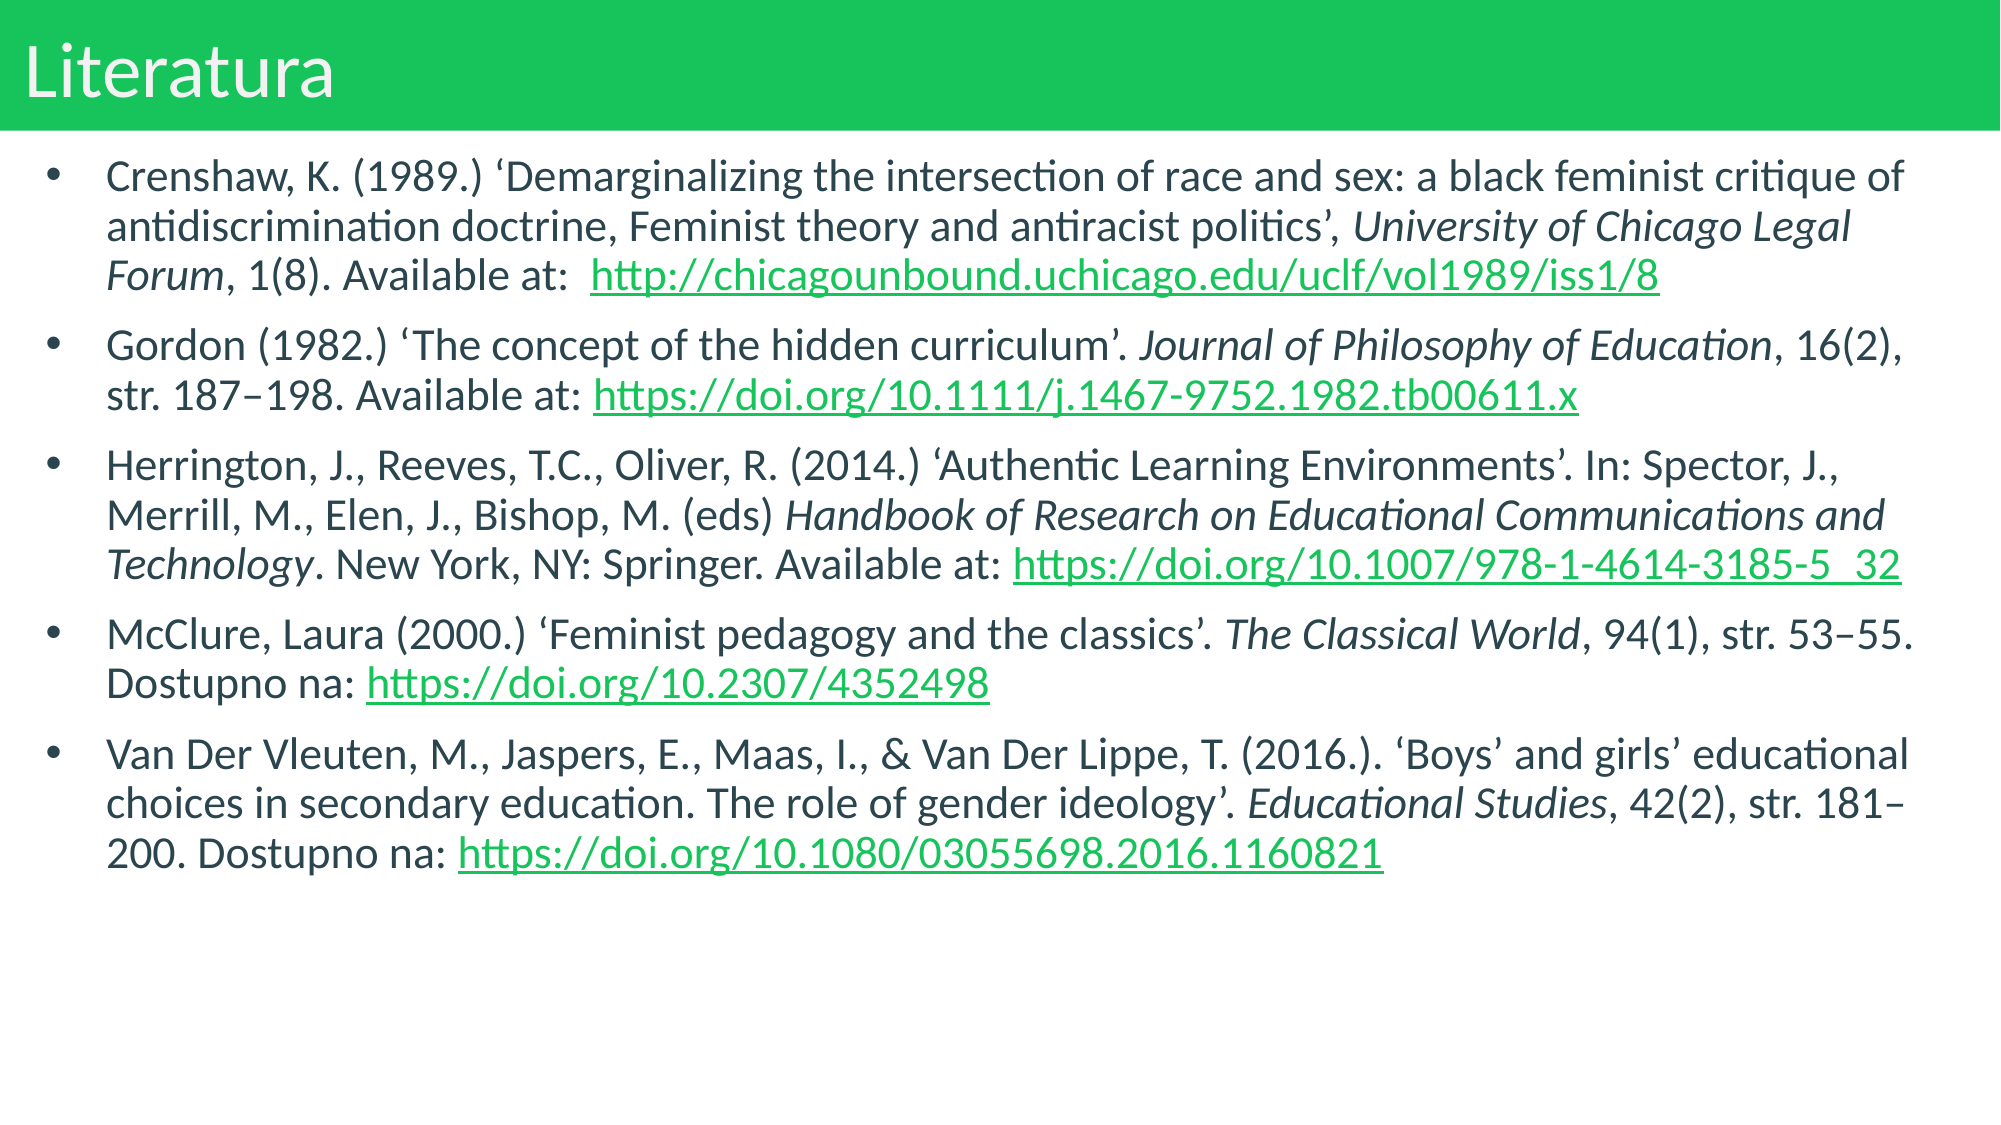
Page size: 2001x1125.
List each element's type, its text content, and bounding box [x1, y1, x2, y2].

list Crenshaw, K. (1989.) ‘Demarginalizing the intersection of race and sex: a black feminist critique of antidiscrimination doctrine, Feminist theory and antiracist politics’, University of Chicago Legal Forum, 1(8). Available at: http://chicagounbound.uchicago.edu/uclf/vol1989/iss1/8 Gordon (1982.) ‘The concept of the hidden curriculum’. Journal of Philosophy of Education, 16(2), str. 187–198. Available at: https://doi.org/10.1111/j.1467-9752.1982.tb00611.x Herrington, J., Reeves, T.C., Oliver, R. (2014.) ‘Authentic Learning Environments’. In: Spector, J., Merrill, M., Elen, J., Bishop, M. (eds) Handbook of Research on Educational Communications and Technology. New York, NY: Springer. Available at: https://doi.org/10.1007/978-1-4614-3185-5_32 McClure, Laura (2000.) ‘Feminist pedagogy and the classics’. The Classical World, 94(1), str. 53–55. Dostupno na: https://doi.org/10.2307/4352498 Van Der Vleuten, M., Jaspers, E., Maas, I., & Van Der Lippe, T. (2016.). ‘Boys’ and girls’ educational choices in secondary education. The role of gender ideology’. Educational Studies, 42(2), str. 181–200. Dostupno na: https://doi.org/10.1080/03055698.2016.1160821 [16, 144, 1976, 1108]
title Literatura [16, 13, 1976, 131]
